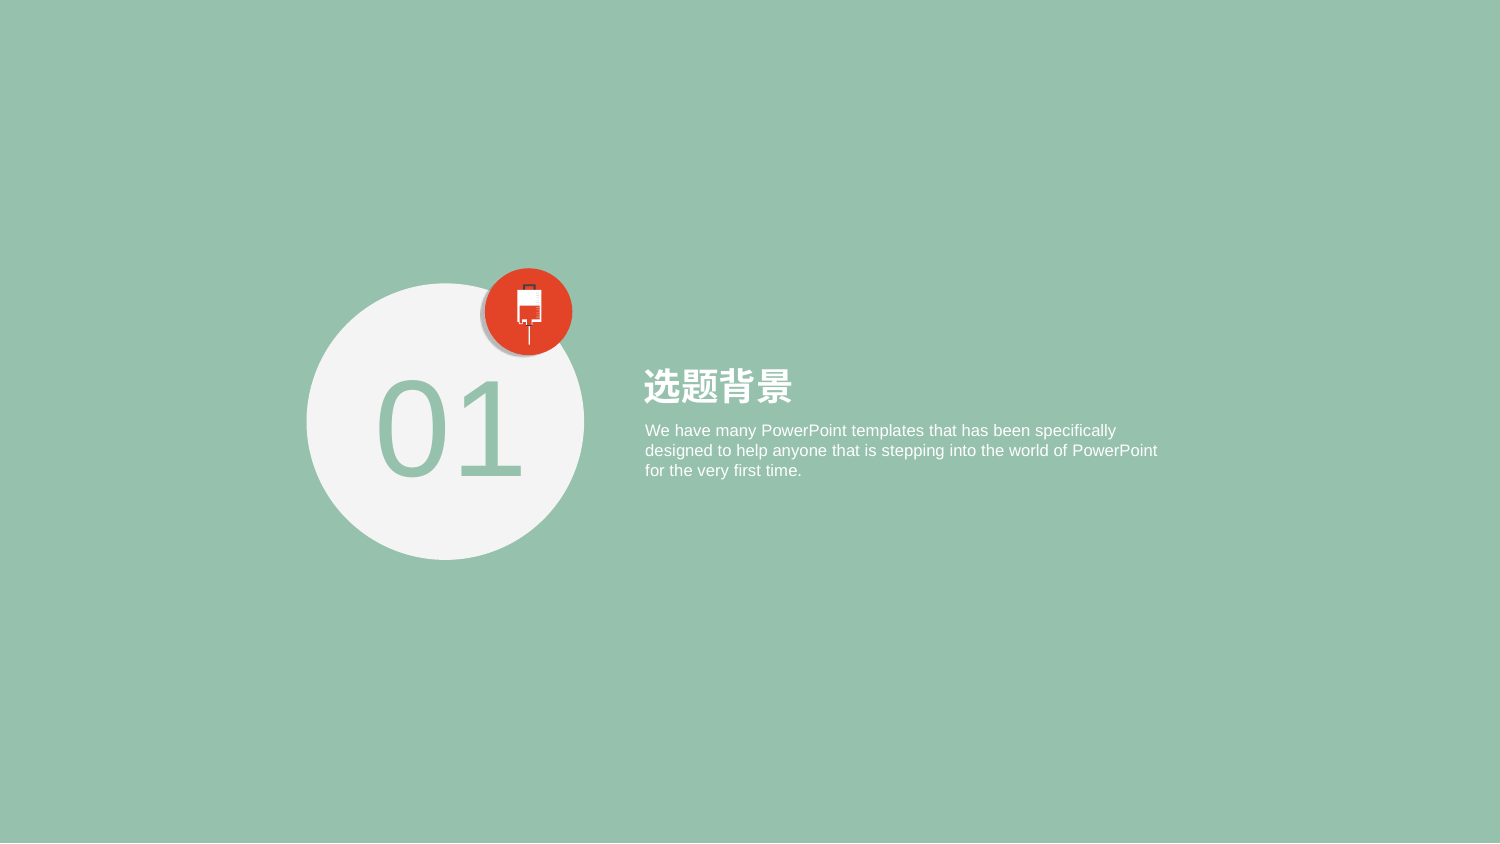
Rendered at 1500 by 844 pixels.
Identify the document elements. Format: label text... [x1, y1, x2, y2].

text_box [554, 343, 585, 508]
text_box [517, 284, 542, 345]
text_box We have many PowerPoint templates that has been specifically designed to help anyone that is stepping into the world of PowerPoint for the very first time. [630, 412, 1174, 487]
text_box [306, 283, 551, 560]
text_box 选题背景 [643, 362, 1135, 408]
text_box 01 [348, 331, 554, 512]
text_box [484, 268, 573, 348]
